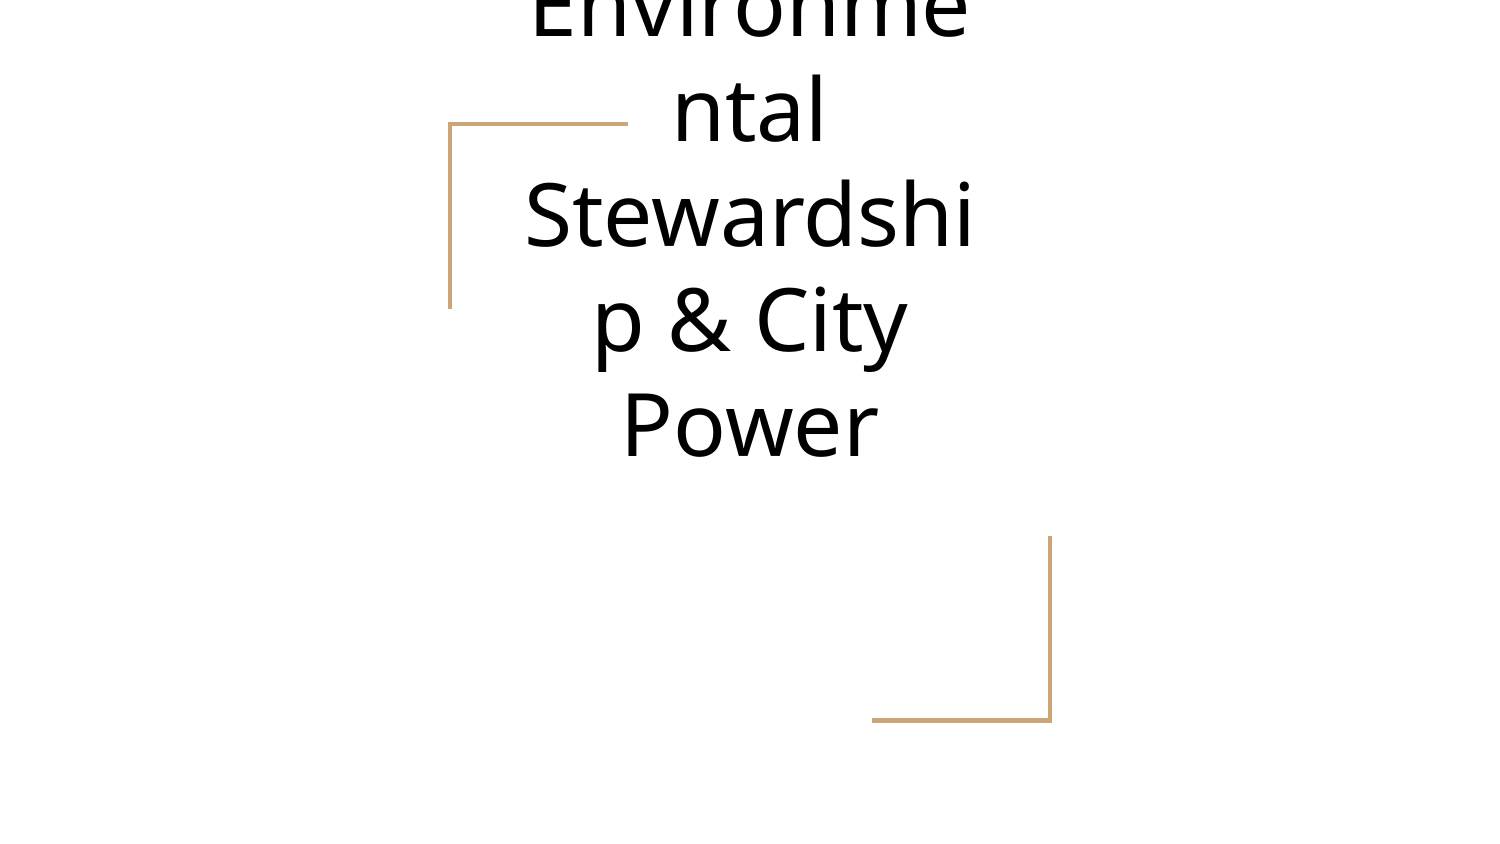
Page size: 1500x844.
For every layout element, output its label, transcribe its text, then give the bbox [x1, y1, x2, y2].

title Environmental Stewardship & City Power [499, 236, 1001, 490]
